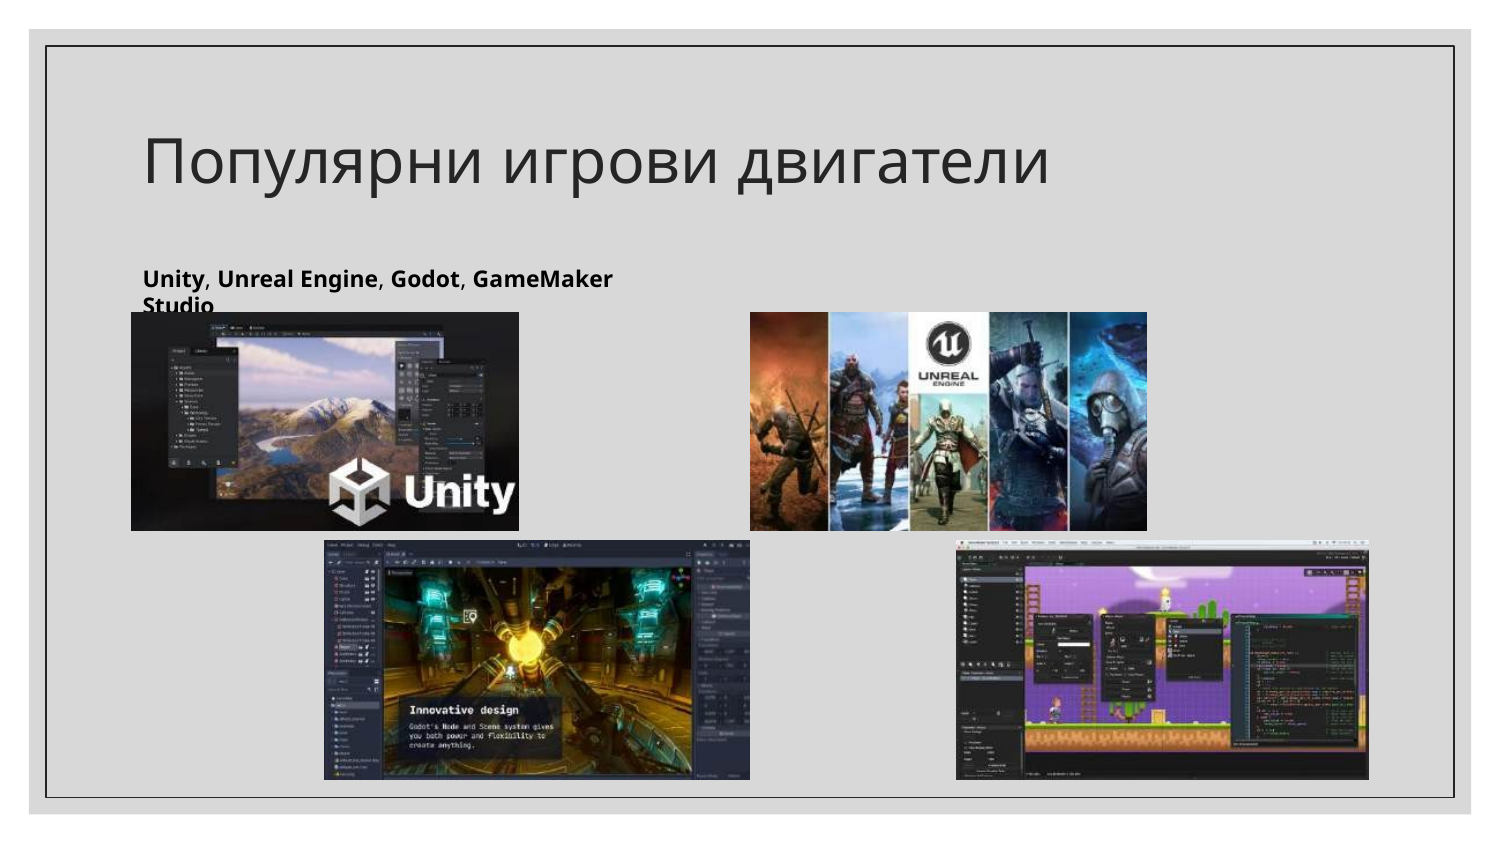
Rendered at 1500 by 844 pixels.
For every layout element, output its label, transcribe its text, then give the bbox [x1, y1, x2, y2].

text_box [131, 312, 1369, 781]
title Популярни игрови двигатели [140, 85, 1339, 262]
text_box Unity, Unreal Engine, Godot, GameMaker Studio [140, 262, 675, 311]
